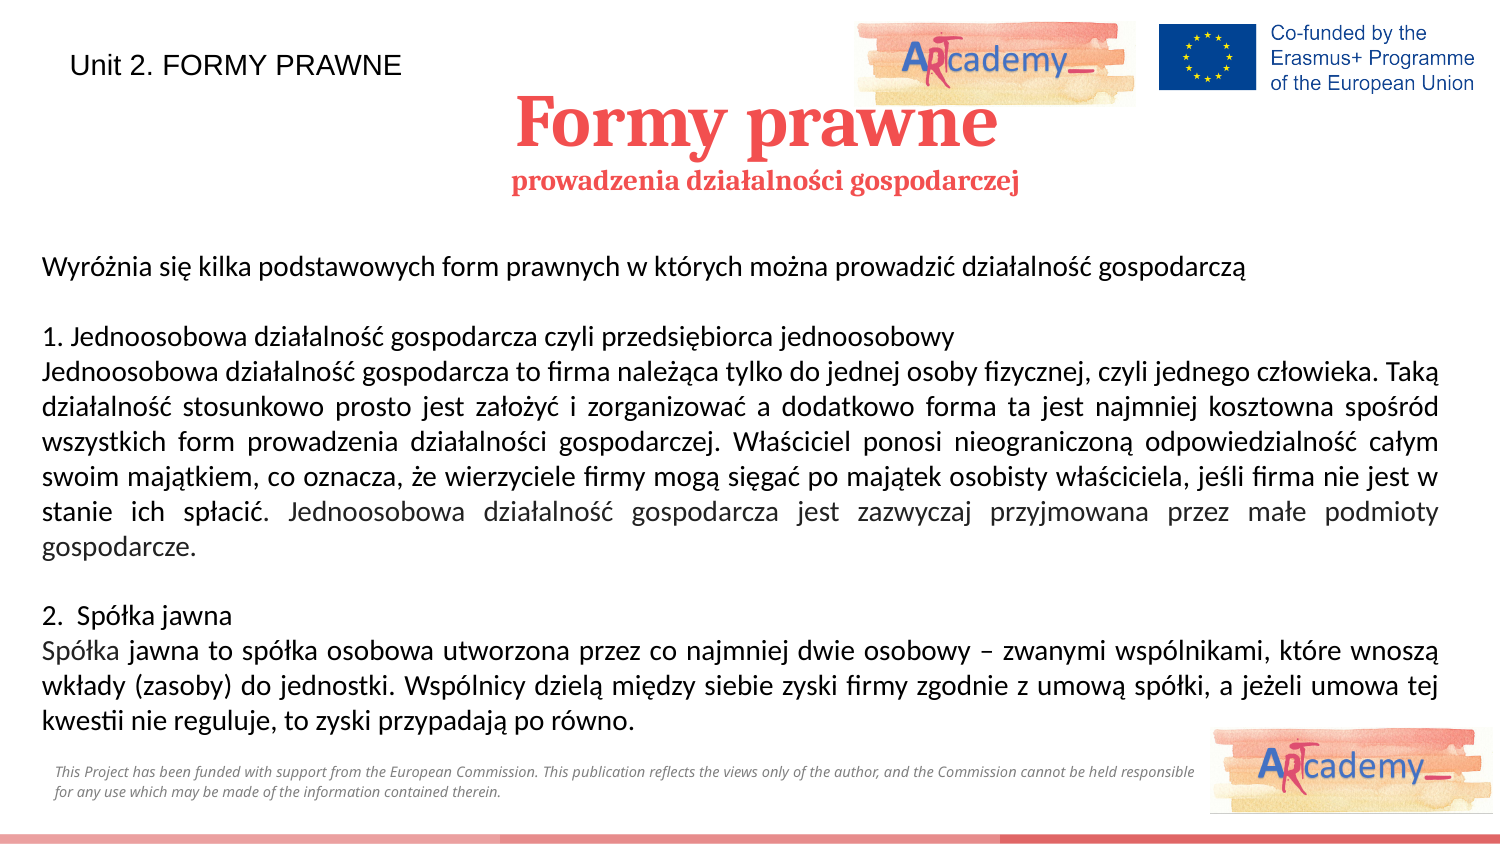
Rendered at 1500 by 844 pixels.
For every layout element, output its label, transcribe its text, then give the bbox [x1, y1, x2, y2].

picture [854, 2, 1137, 138]
title Formy prawne prowadzenia działalności gospodarczej [180, 4, 1352, 212]
picture [1158, 24, 1474, 94]
text_box Unit 2. FORMY PRAWNE [54, 39, 476, 89]
text_box This Project has been funded with support from the European Commission. This publication reflects the views only of the author, and the Commission cannot be held responsible for any use which may be made of the information contained therein. [39, 754, 1205, 799]
picture [1210, 709, 1493, 844]
list Wyróżnia się kilka podstawowych form prawnych w których można prowadzić działalność gospodarczą 1. Jednoosobowa działalność gospodarcza czyli przedsiębiorca jednoosobowy Jednoosobowa działalność gospodarcza to firma należąca tylko do jednej osoby fizycznej, czyli jednego człowieka. Taką działalność stosunkowo prosto jest założyć i zorganizować a dodatkowo forma ta jest najmniej kosztowna spośród wszystkich form prowadzenia działalności gospodarczej. Właściciel ponosi nieograniczoną odpowiedzialność całym swoim majątkiem, co oznacza, że wierzyciele firmy mogą sięgać po majątek osobisty właściciela, jeśli firma nie jest w stanie ich spłacić. Jednoosobowa działalność gospodarcza jest zazwyczaj przyjmowana przez małe podmioty gospodarcze. 2. Spółka jawna Spółka jawna to spółka osobowa utworzona przez co najmniej dwie osobowy – zwanymi wspólnikami, które wnoszą wkłady (zasoby) do jednostki. Wspólnicy dzielą między siebie zyski firmy zgodnie z umową spółki, a jeżeli umowa tej kwestii nie reguluje, to zyski przypadają po równo. [26, 232, 1455, 715]
